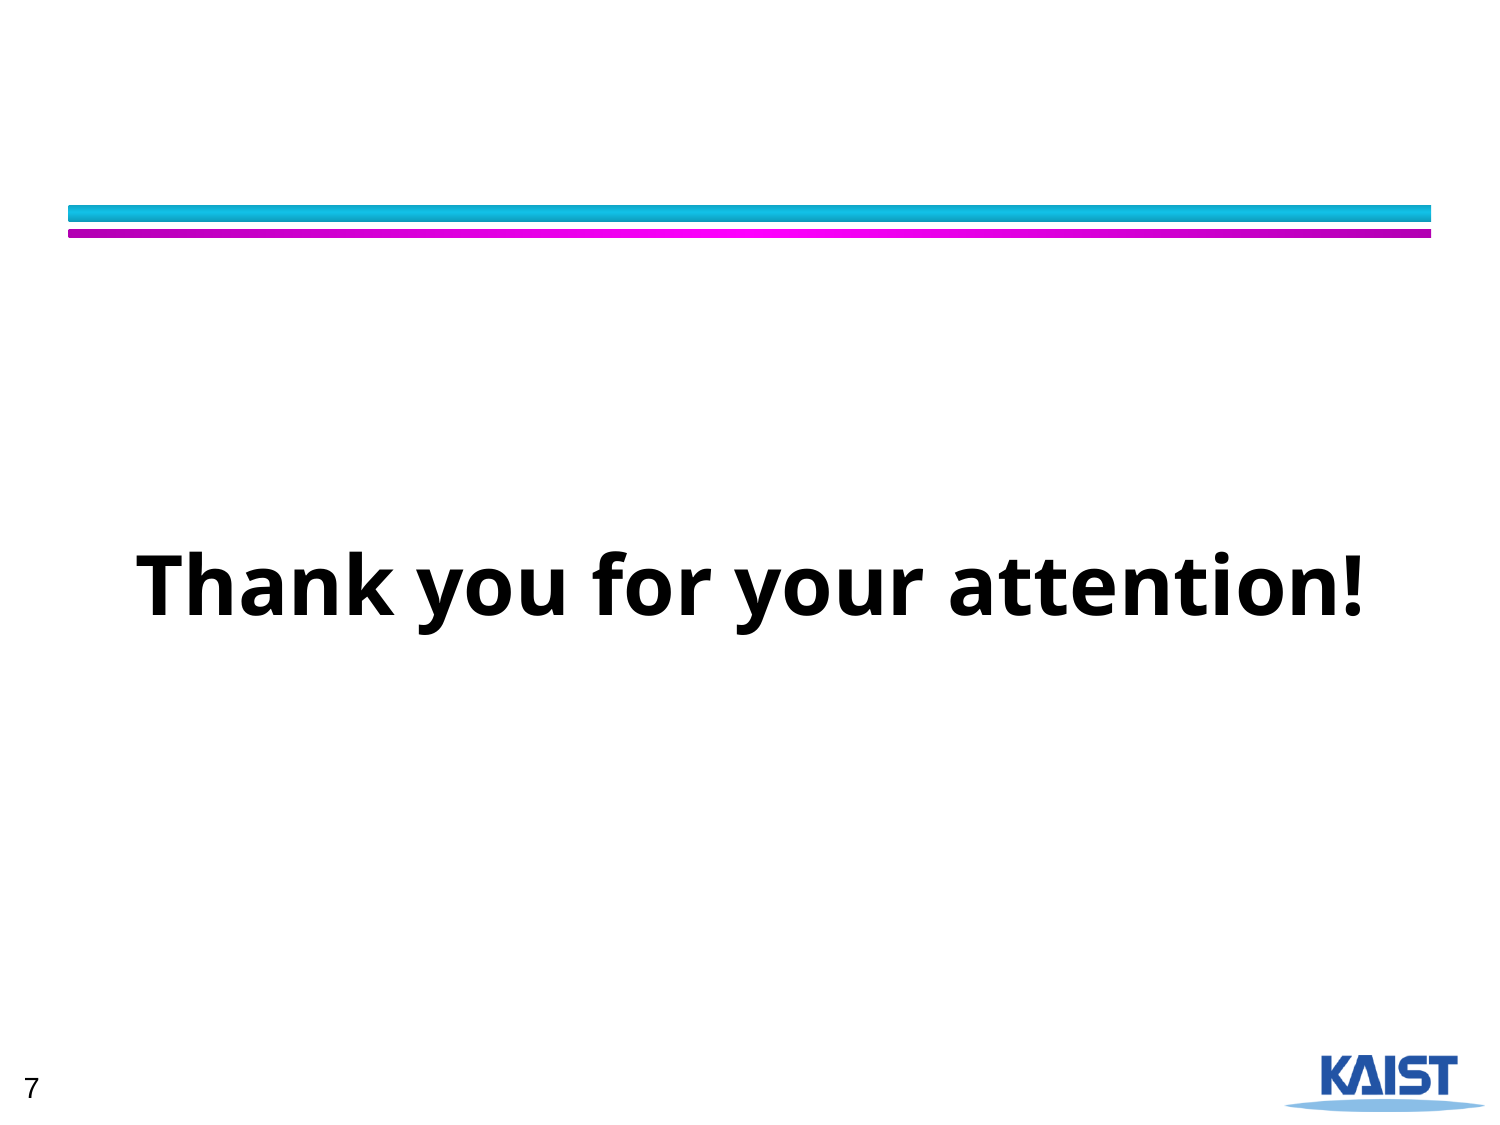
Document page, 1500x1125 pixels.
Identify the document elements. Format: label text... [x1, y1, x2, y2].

picture [1284, 1055, 1485, 1112]
list Thank you for your attention! [68, 259, 1434, 1093]
